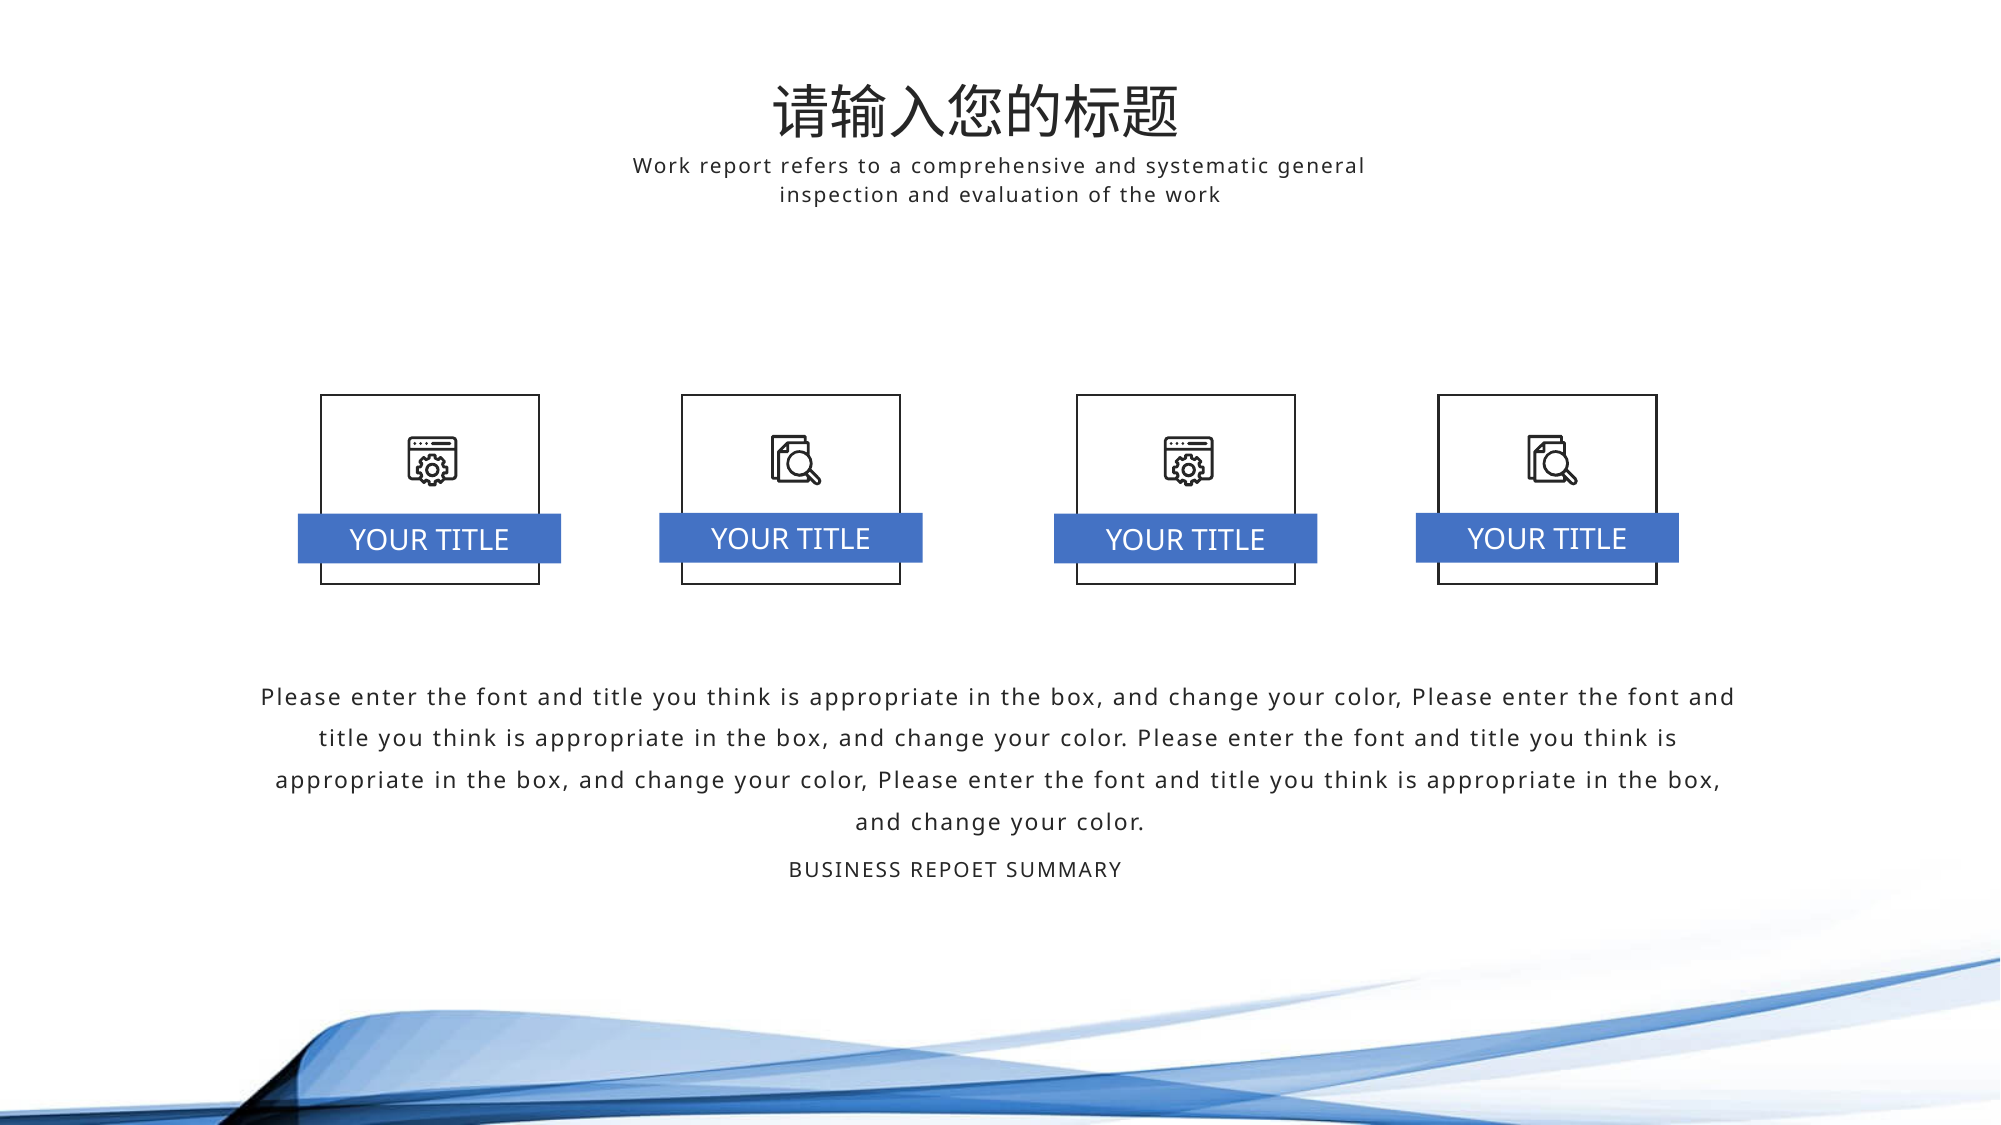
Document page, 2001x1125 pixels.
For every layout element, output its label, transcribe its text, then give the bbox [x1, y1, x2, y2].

text_box Work report refers to a comprehensive and systematic general inspection and evaluation of the work [561, 140, 1439, 214]
text_box Please enter the font and title you think is appropriate in the box, and change your color, Please enter the font and title you think is appropriate in the box, and change your color. Please enter the font and title you think is appropriate in the box, and change your color, Please enter the font and title you think is appropriate in the box, and change your color. [243, 660, 1757, 926]
picture [0, 0, 2001, 1125]
text_box 请输入您的标题 [757, 67, 1243, 140]
text_box BUSINESS REPOET SUMMARY [773, 845, 1226, 889]
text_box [297, 394, 1680, 584]
